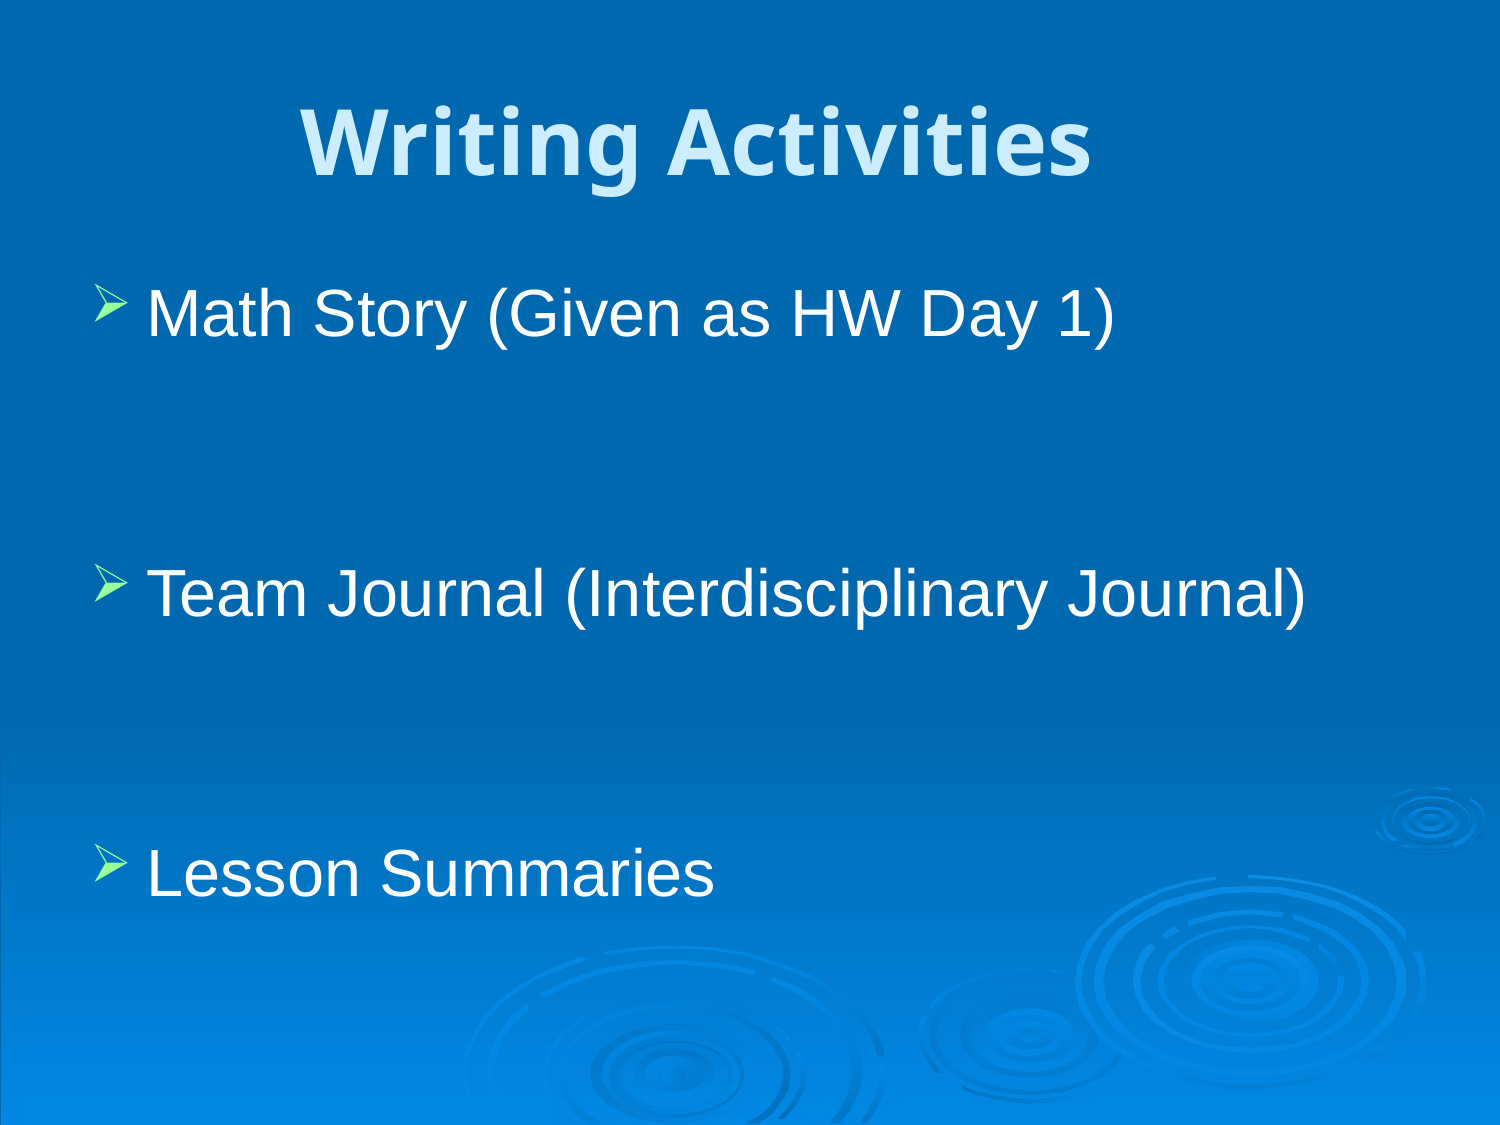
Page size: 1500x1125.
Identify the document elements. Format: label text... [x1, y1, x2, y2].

list Math Story (Given as HW Day 1) Team Journal (Interdisciplinary Journal) Lesson Summaries [74, 262, 1426, 1006]
title Writing Activities [74, 45, 1426, 233]
